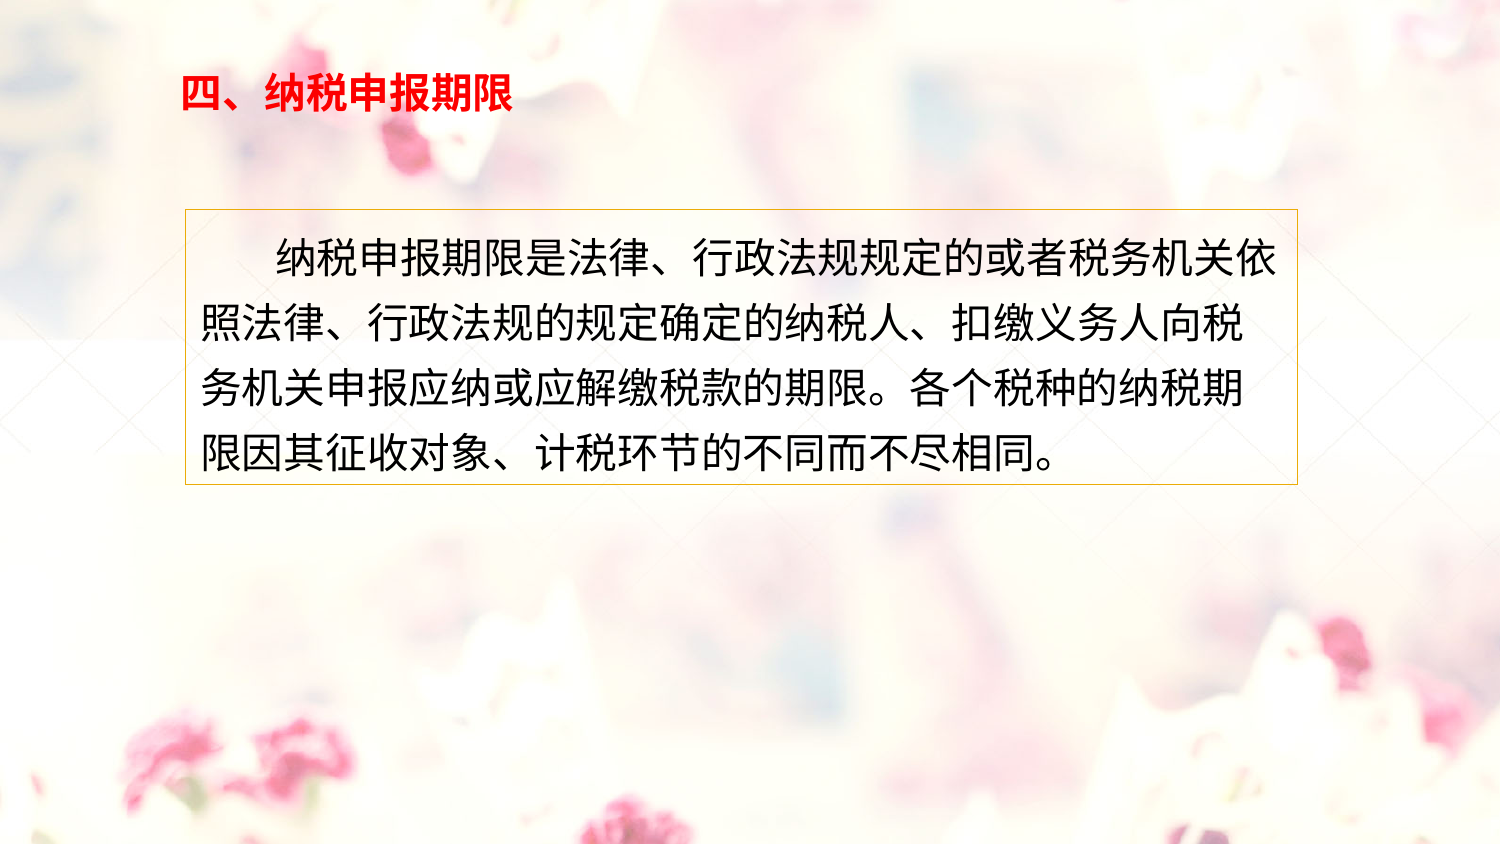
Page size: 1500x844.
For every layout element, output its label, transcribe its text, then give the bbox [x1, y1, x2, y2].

picture [0, 0, 1500, 844]
text_box 四、纳税申报期限 [166, 59, 621, 124]
text_box 纳税申报期限是法律、行政法规规定的或者税务机关依照法律、行政法规的规定确定的纳税人、扣缴义务人向税务机关申报应纳或应解缴税款的期限。各个税种的纳税期限因其征收对象、计税环节的不同而不尽相同。 [185, 209, 1298, 485]
